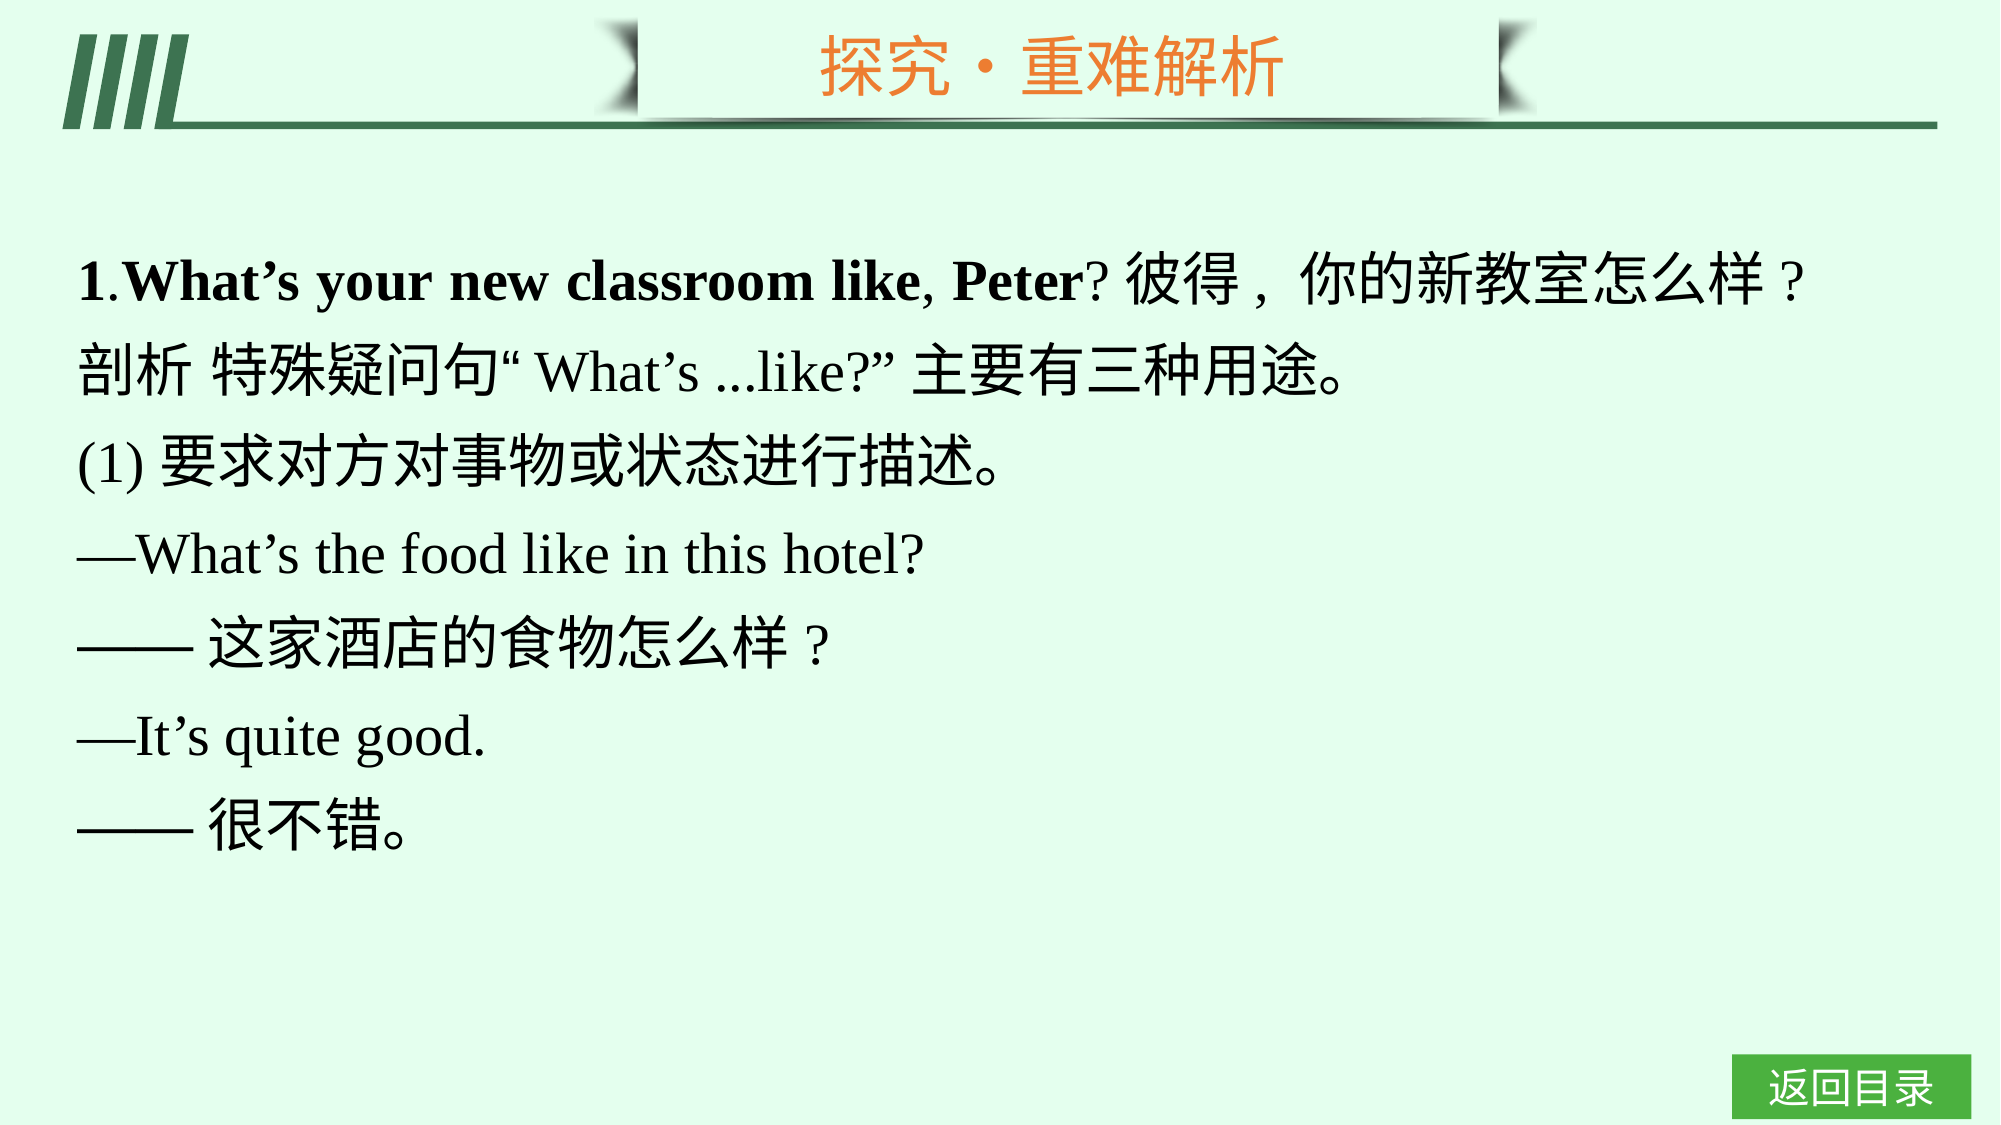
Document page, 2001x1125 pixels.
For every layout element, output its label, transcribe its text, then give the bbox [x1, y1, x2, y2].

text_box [594, 16, 1537, 127]
text_box 1.What’s your new classroom like, Peter?彼得, 你的新教室怎么样? 剖析 特殊疑问句“What’s ...like?”主要有三种用途。 (1)要求对方对事物或状态进行描述。 —What’s the food like in this hotel? ——这家酒店的食物怎么样? —It’s quite good. ——很不错。 [62, 214, 1938, 866]
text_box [62, 34, 1938, 130]
